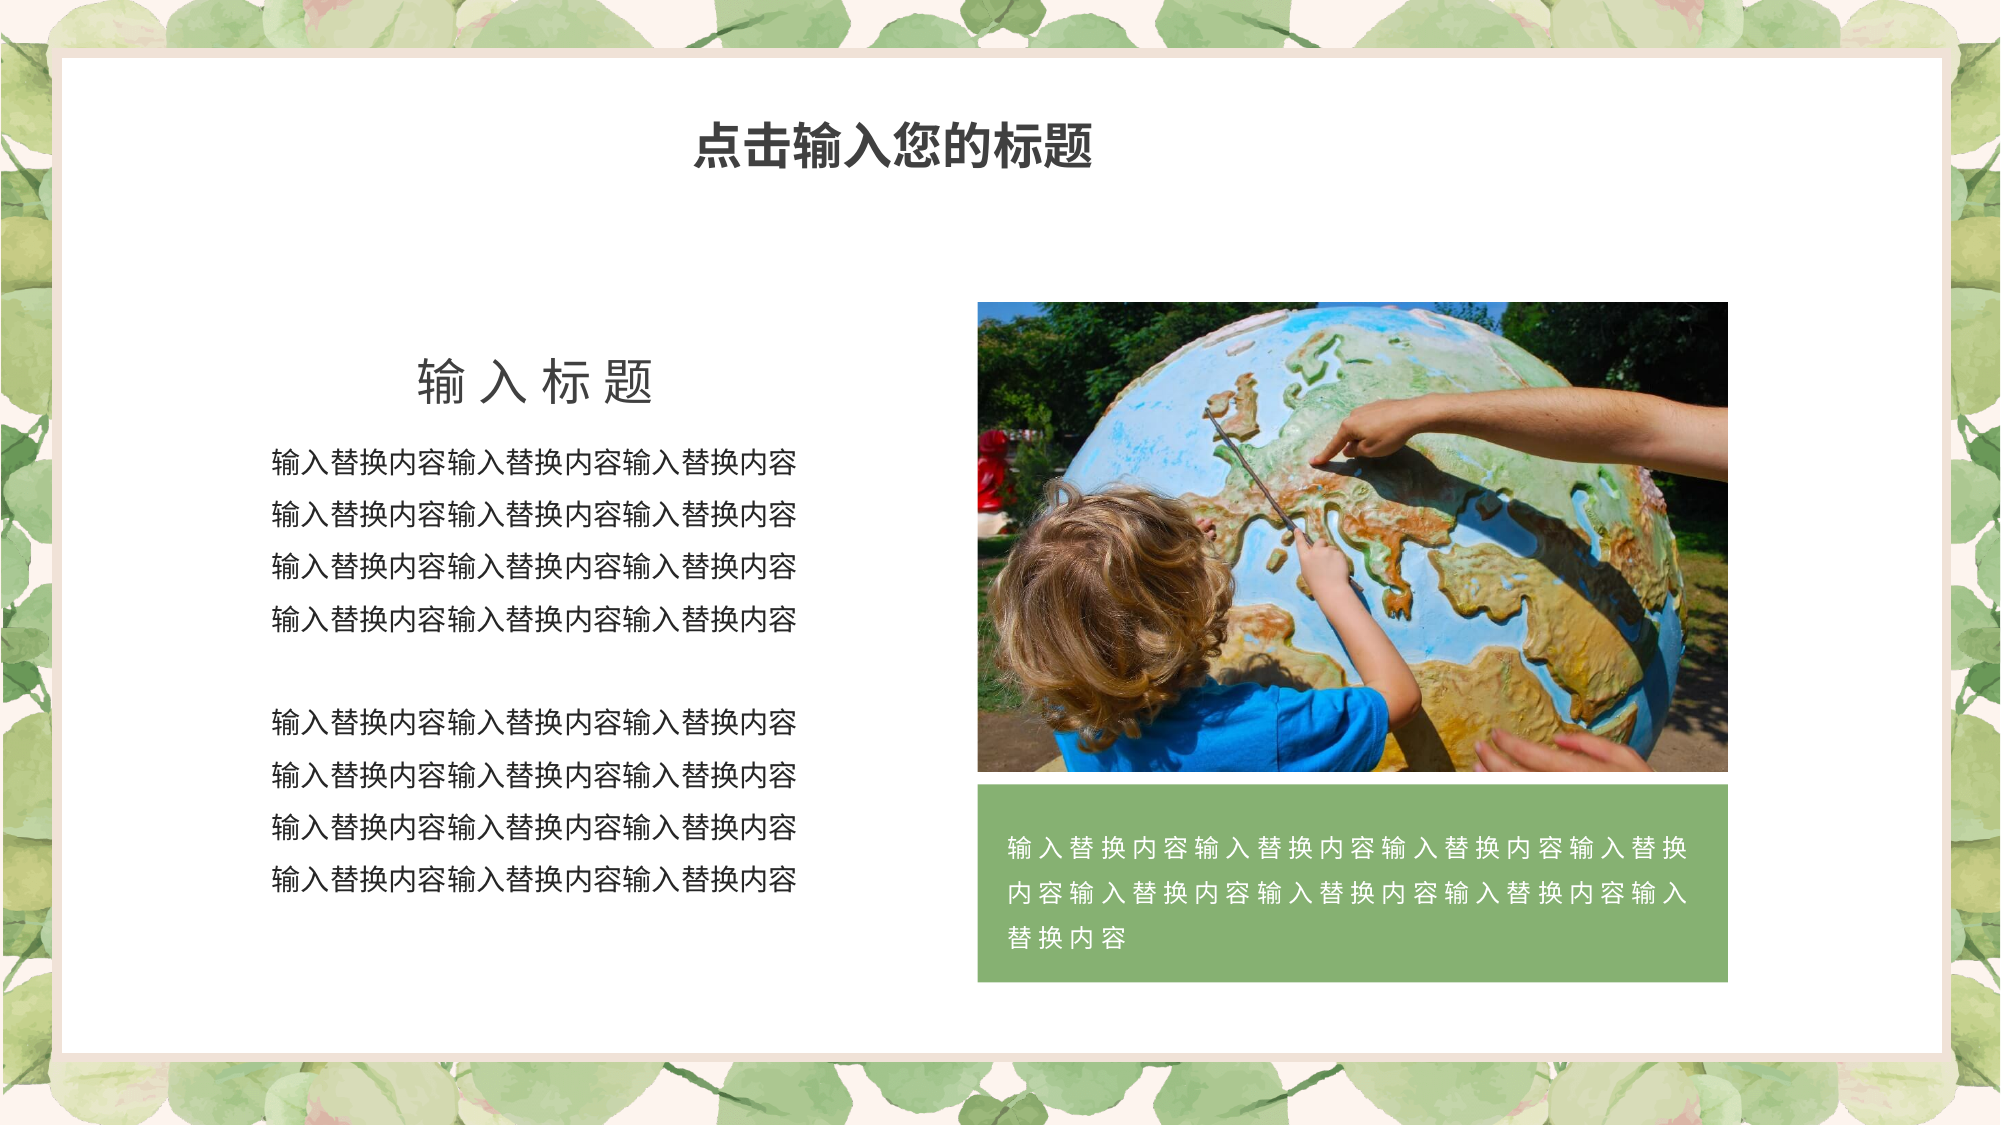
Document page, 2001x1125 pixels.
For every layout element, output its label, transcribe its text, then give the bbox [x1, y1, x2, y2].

text_box 点击输入您的标题 [693, 113, 1307, 175]
picture [2, 1, 2001, 1125]
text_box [251, 343, 819, 907]
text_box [977, 784, 1728, 983]
